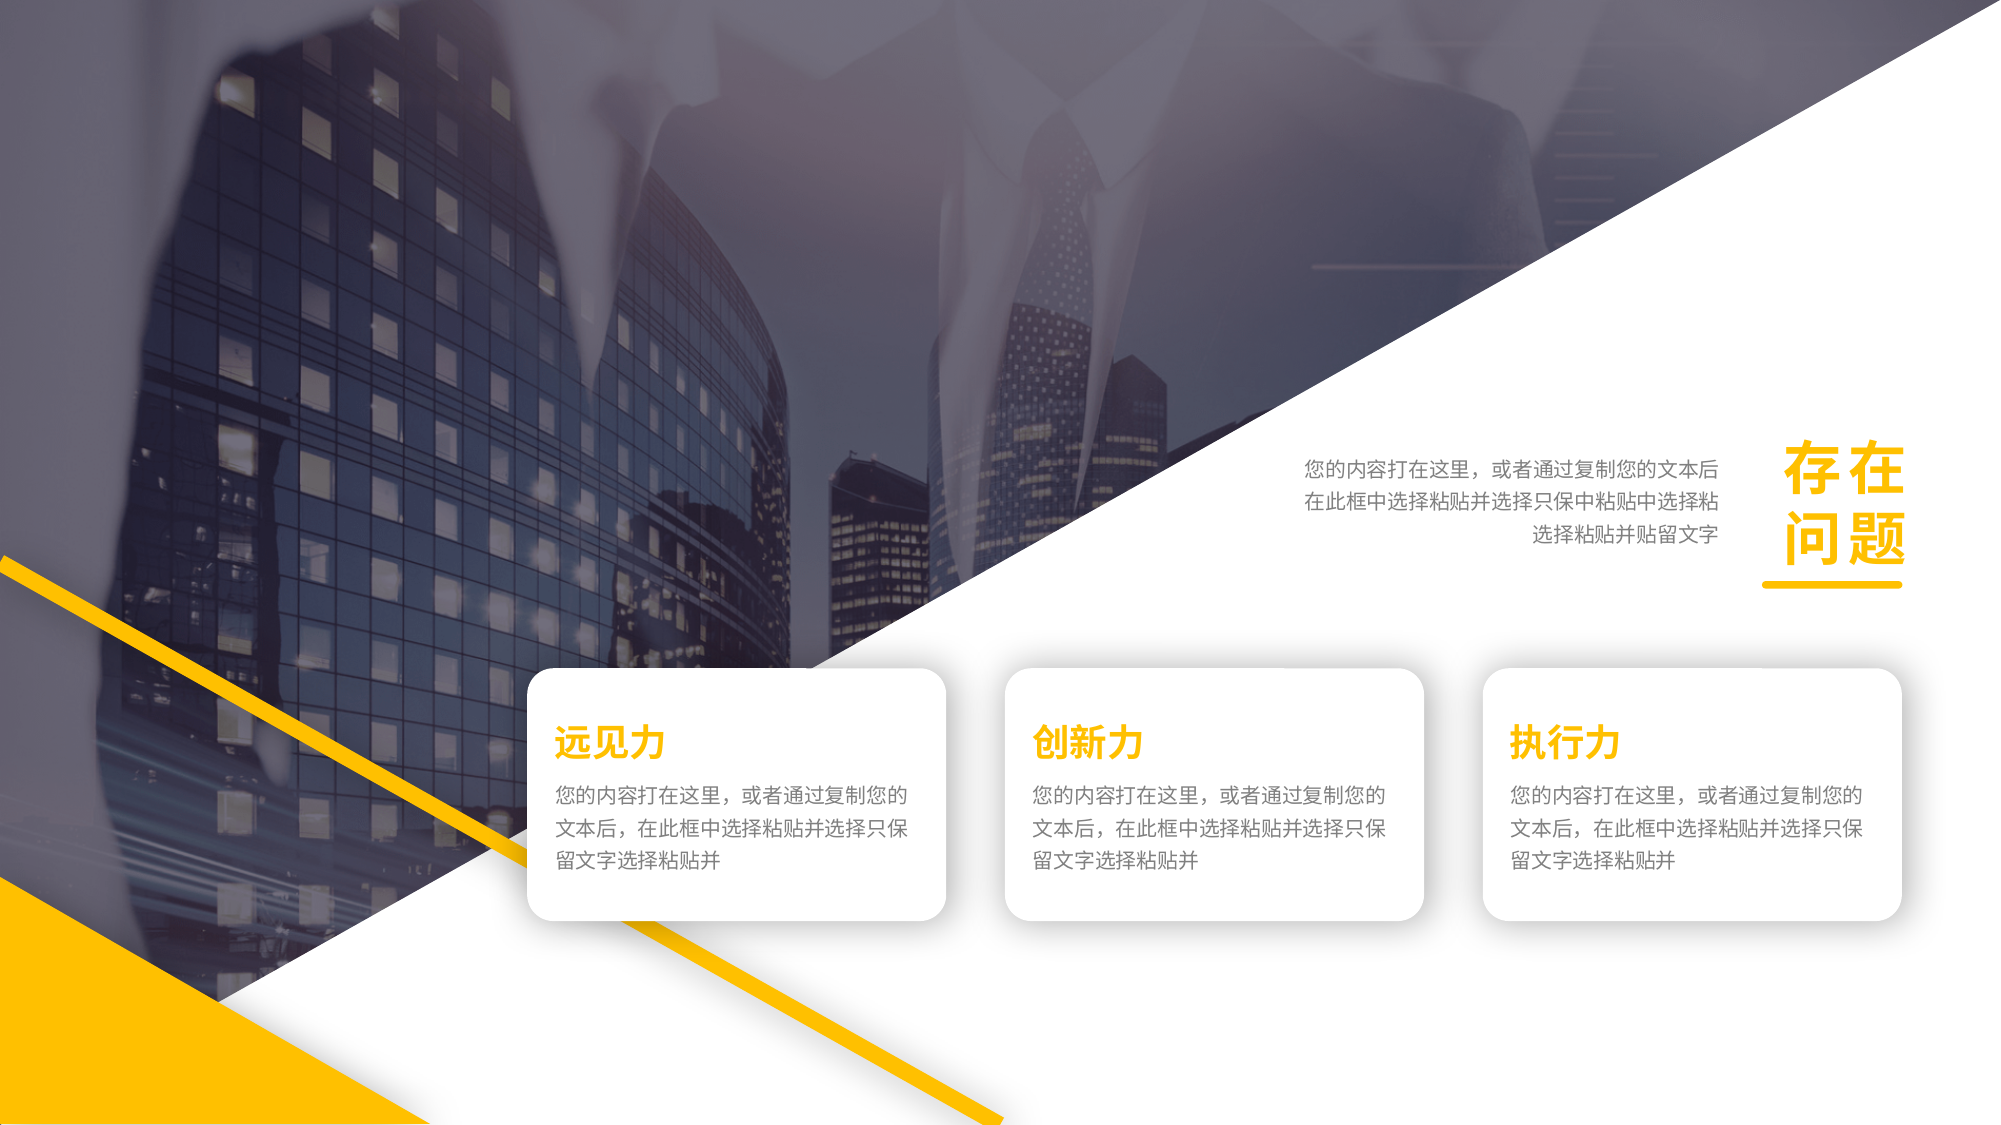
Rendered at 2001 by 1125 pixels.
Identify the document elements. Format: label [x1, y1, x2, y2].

text_box [527, 668, 947, 922]
text_box [1004, 668, 1425, 922]
text_box [0, 0, 2000, 1125]
text_box [1482, 668, 1902, 922]
